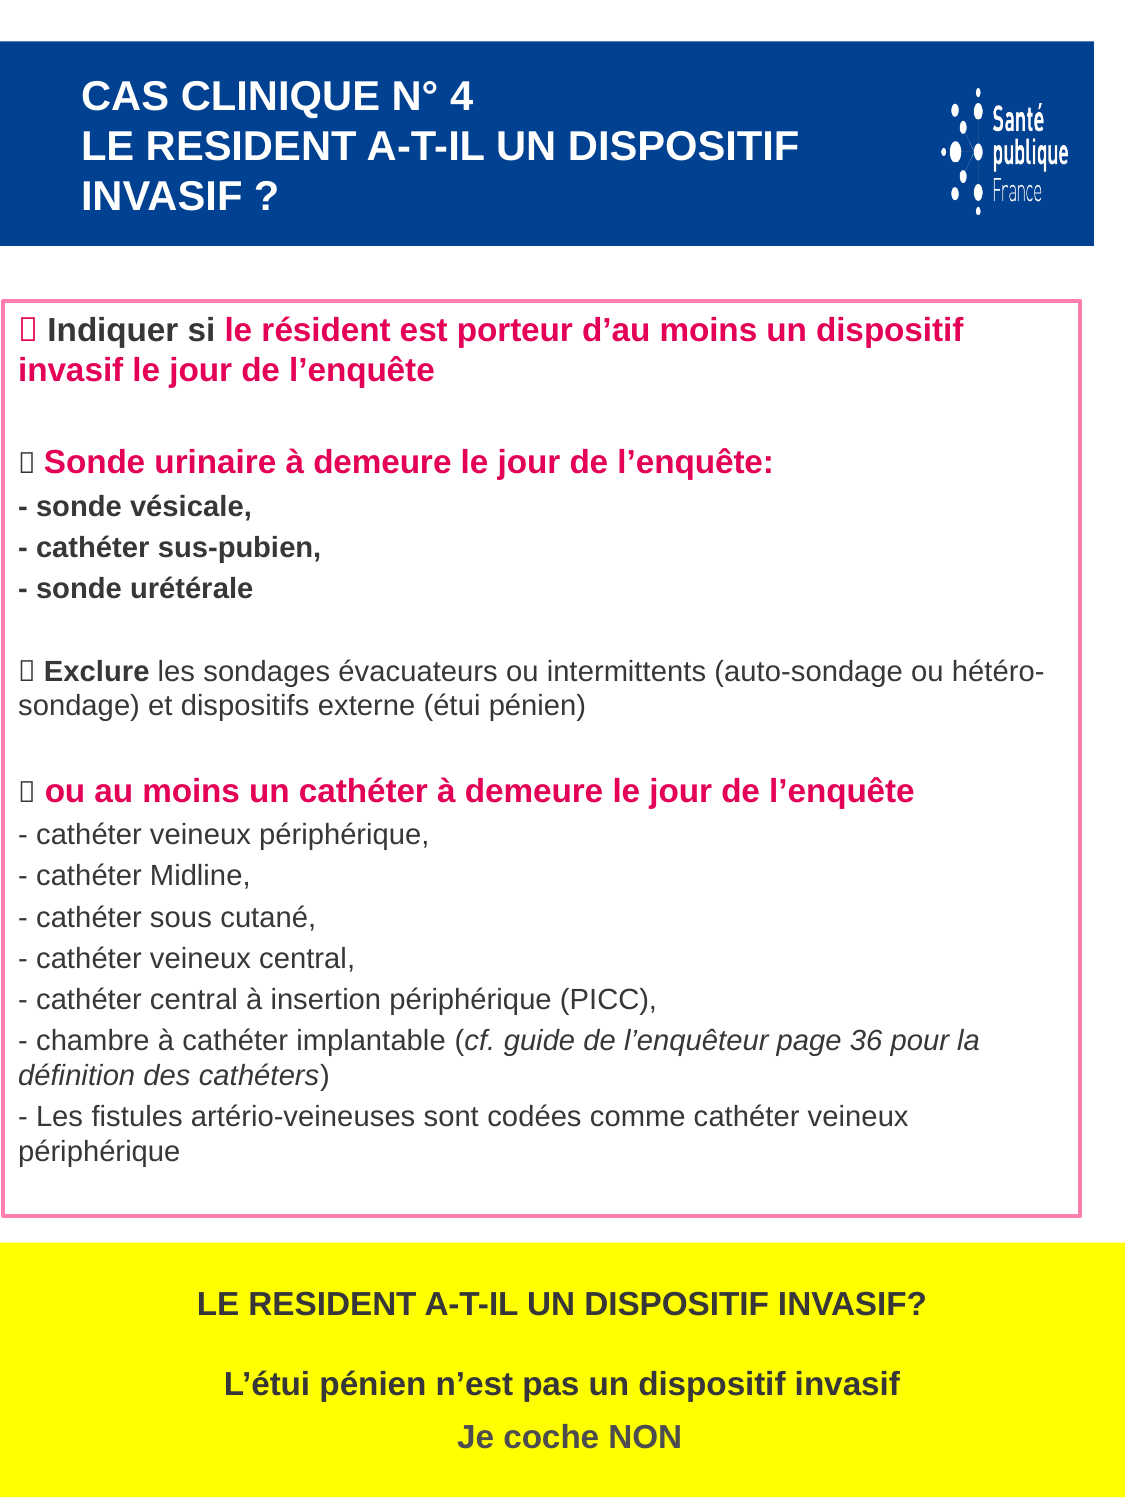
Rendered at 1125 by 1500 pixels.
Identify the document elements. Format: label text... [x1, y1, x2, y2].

text_box LE RESIDENT A-T-il UN DISPOSITIF INVASIF? L’étui pénien n’est pas un dispositif invasif Je coche NON [0, 1242, 1125, 1498]
text_box  Indiquer si le résident est porteur d’au moins un dispositif invasif le jour de l’enquête  Sonde urinaire à demeure le jour de l’enquête: - sonde vésicale, - cathéter sus-pubien, - sonde urétérale  Exclure les sondages évacuateurs ou intermittents (auto-sondage ou hétéro-sondage) et dispositifs externe (étui pénien)  ou au moins un cathéter à demeure le jour de l’enquête - cathéter veineux périphérique, - cathéter Midline, - cathéter sous cutané, - cathéter veineux central, - cathéter central à insertion périphérique (PICC), - chambre à cathéter implantable (cf. guide de l’enquêteur page 36 pour la définition des cathéters) - Les fistules artério-veineuses sont codées comme cathéter veineux périphérique [3, 301, 1081, 1217]
title Cas clinique n° 4 LE RESIDENT A-T-IL UN DISPOSITIF INVASIF ? [75, 41, 908, 246]
picture [941, 88, 1068, 215]
